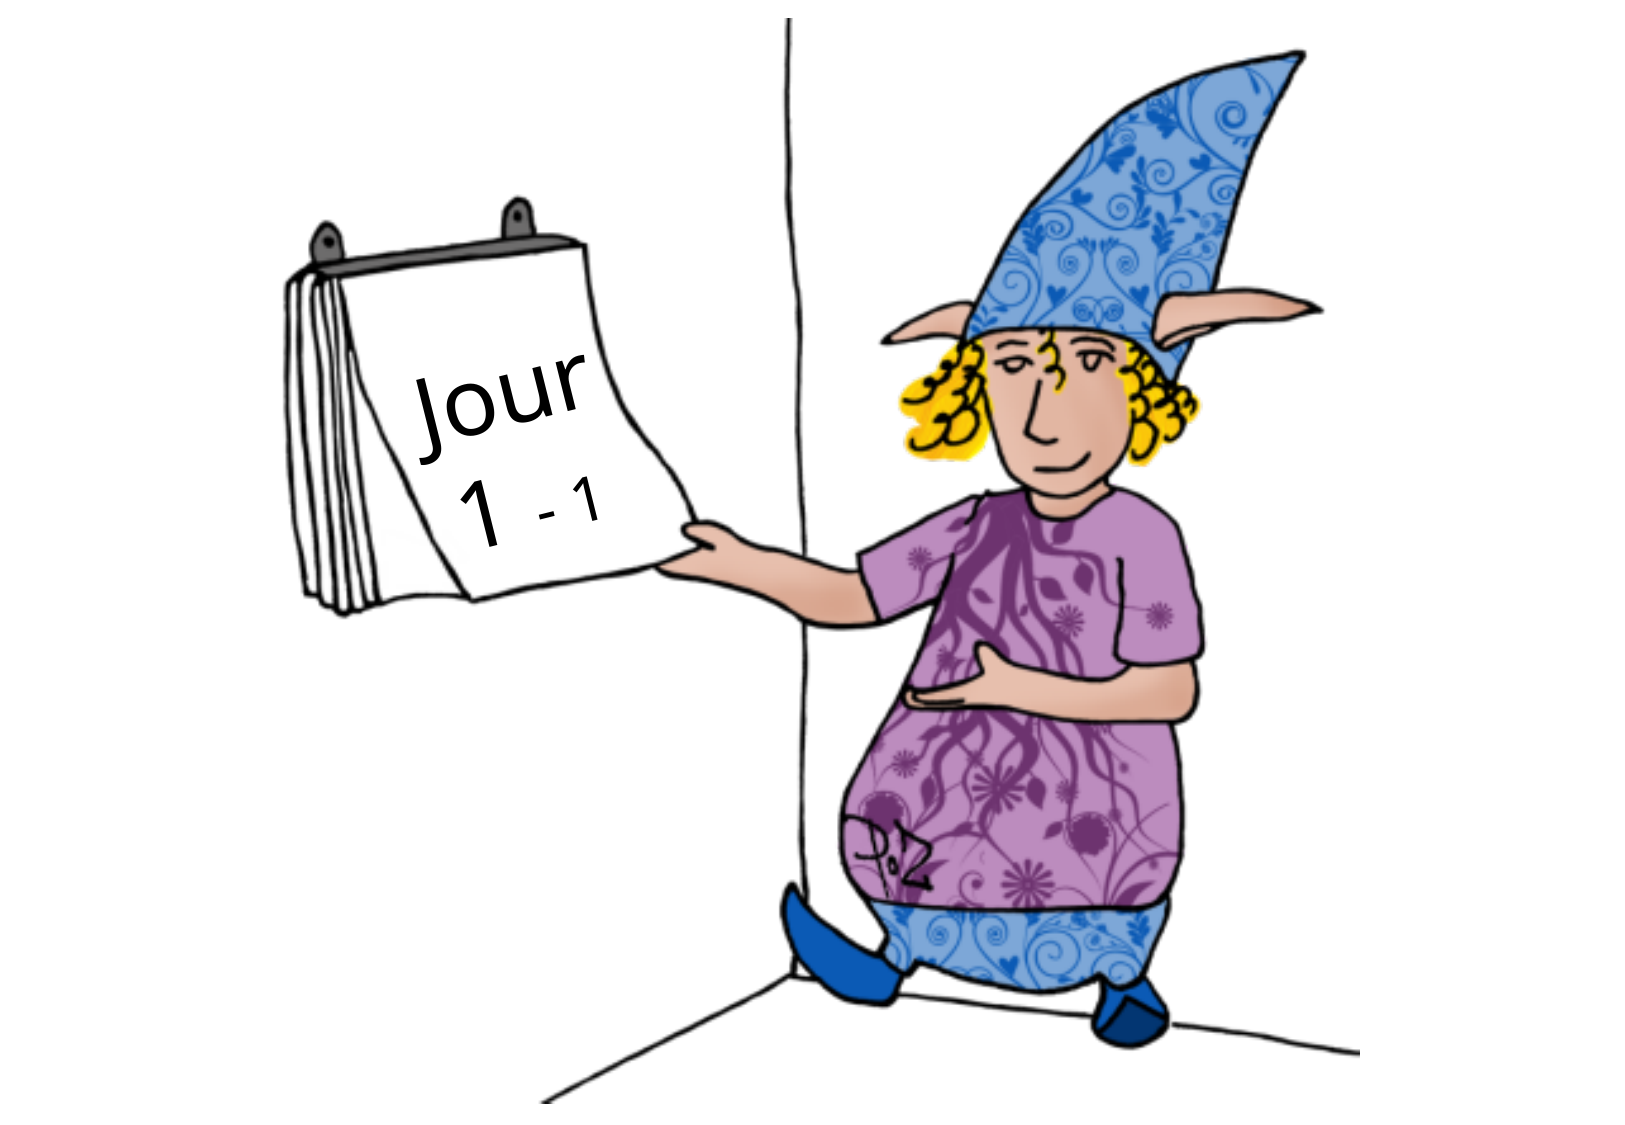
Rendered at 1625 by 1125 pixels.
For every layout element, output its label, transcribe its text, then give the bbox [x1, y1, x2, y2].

picture [264, 18, 1360, 1104]
text_box Jour 1 - 1 [339, 290, 693, 597]
